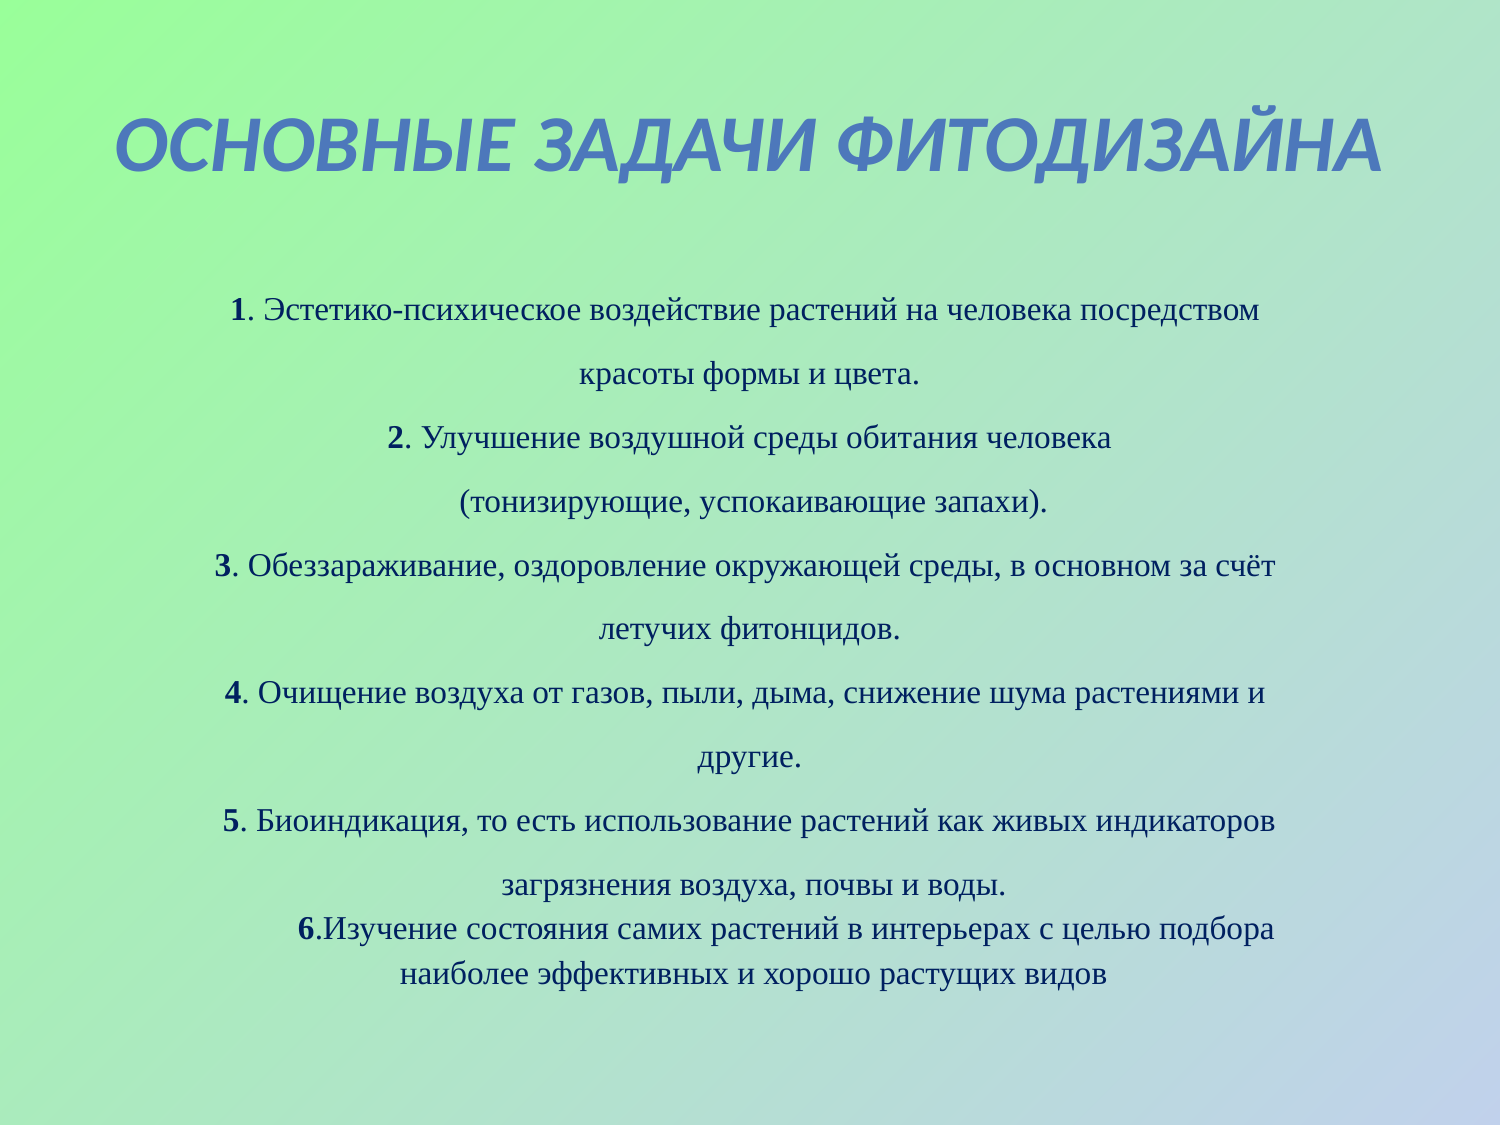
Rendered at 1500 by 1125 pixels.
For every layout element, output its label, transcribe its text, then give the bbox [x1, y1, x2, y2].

title Основные задачи фитодизайна [75, 45, 1425, 233]
list 1. Эстетико-психическое воздействие растений на человека посредством красоты формы и цвета. 2. Улучшение воздушной среды обитания человека (тонизирующие, успокаивающие запахи). 3. Обеззараживание, оздоровление окружающей среды, в основном за счёт летучих фитонцидов. 4. Очищение воздуха от газов, пыли, дыма, снижение шума растениями и другие. 5. Биоиндикация, то есть использование растений как живых индикаторов загрязнения воздуха, почвы и воды. 6.Изучение состояния самих растений в интерьерах с целью подбора наиболее эффективных и хорошо растущих видов [75, 262, 1425, 1005]
